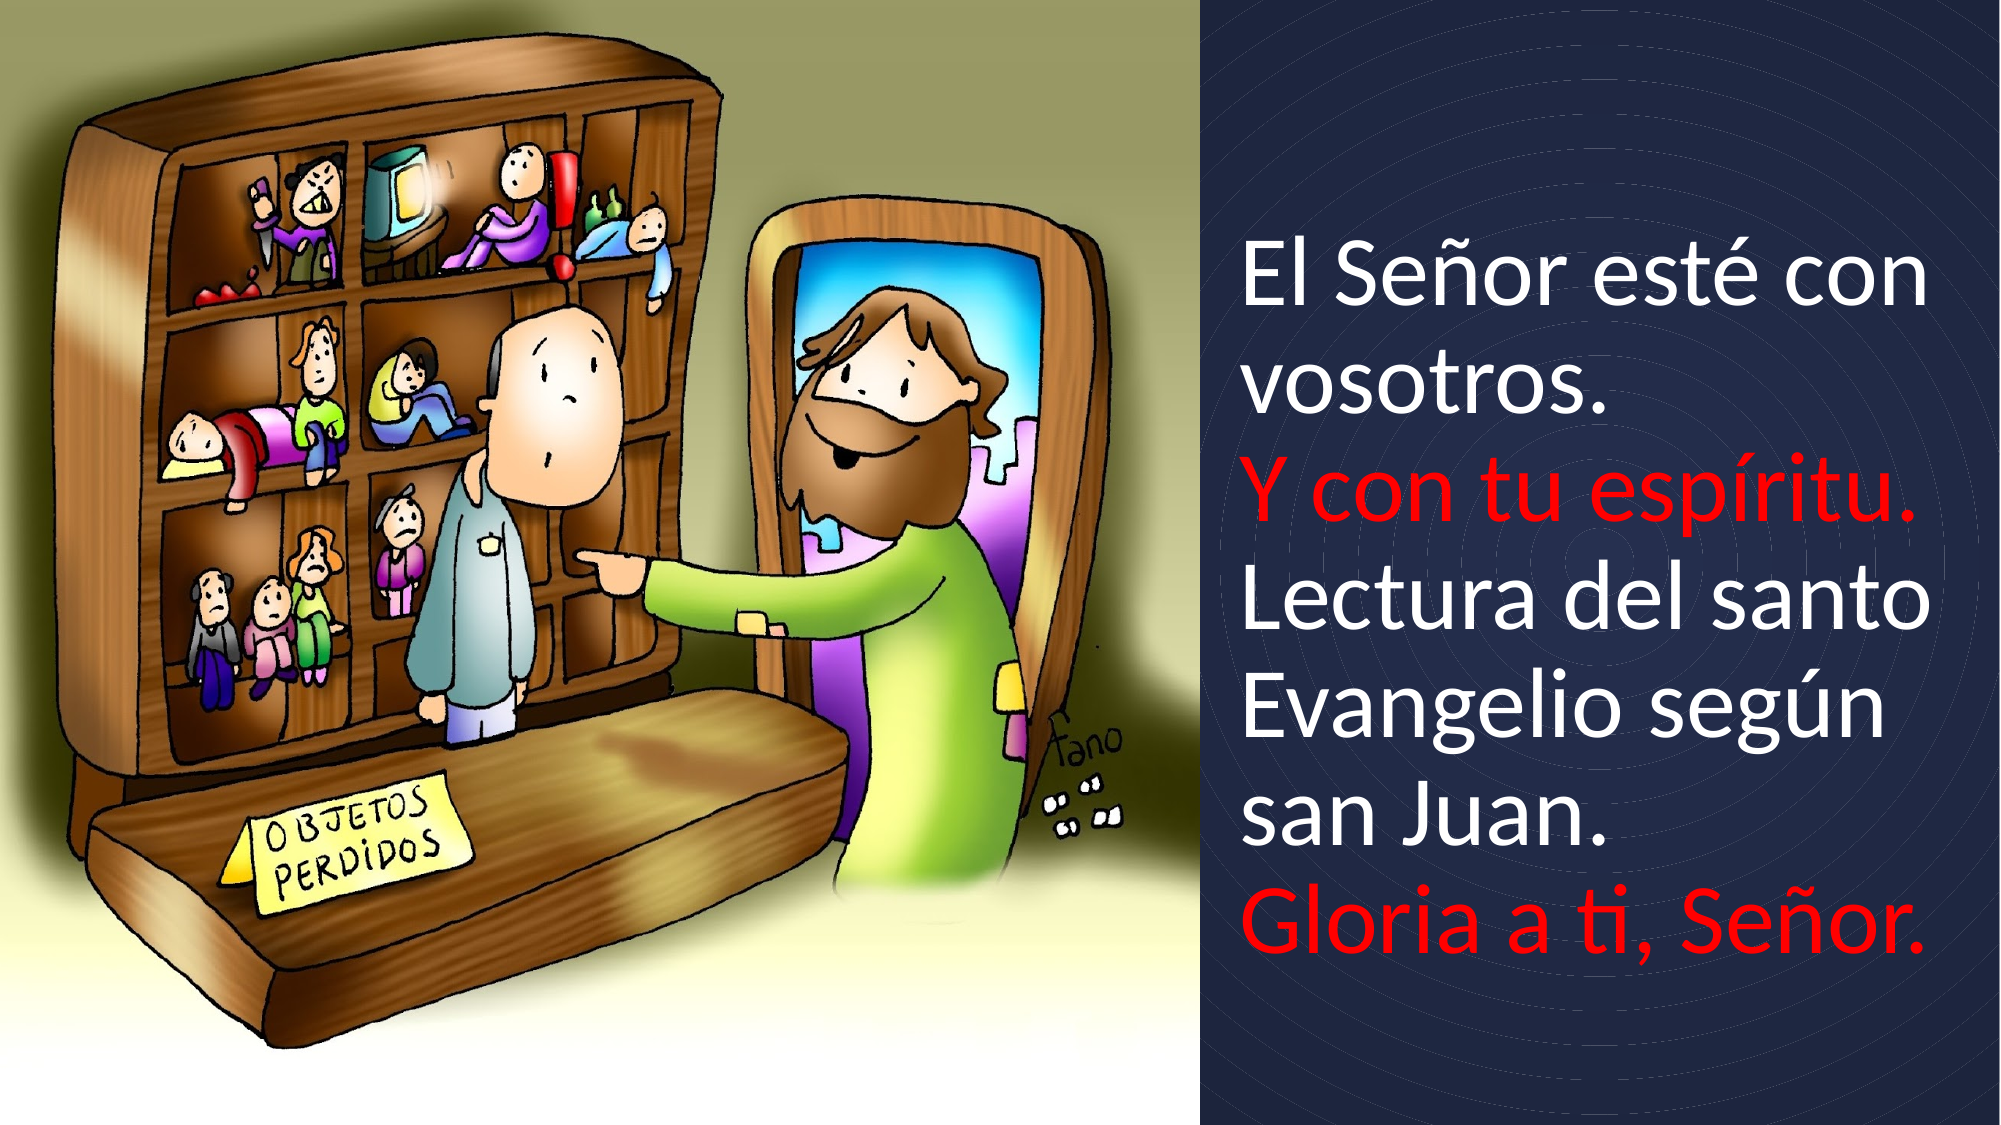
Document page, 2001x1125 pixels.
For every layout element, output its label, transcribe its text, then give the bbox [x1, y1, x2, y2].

picture [0, 0, 1200, 1125]
title El Señor esté con vosotros. Y con tu espíritu. Lectura del santo Evangelio según san Juan. Gloria a ti, Señor. [1224, 42, 1969, 1083]
